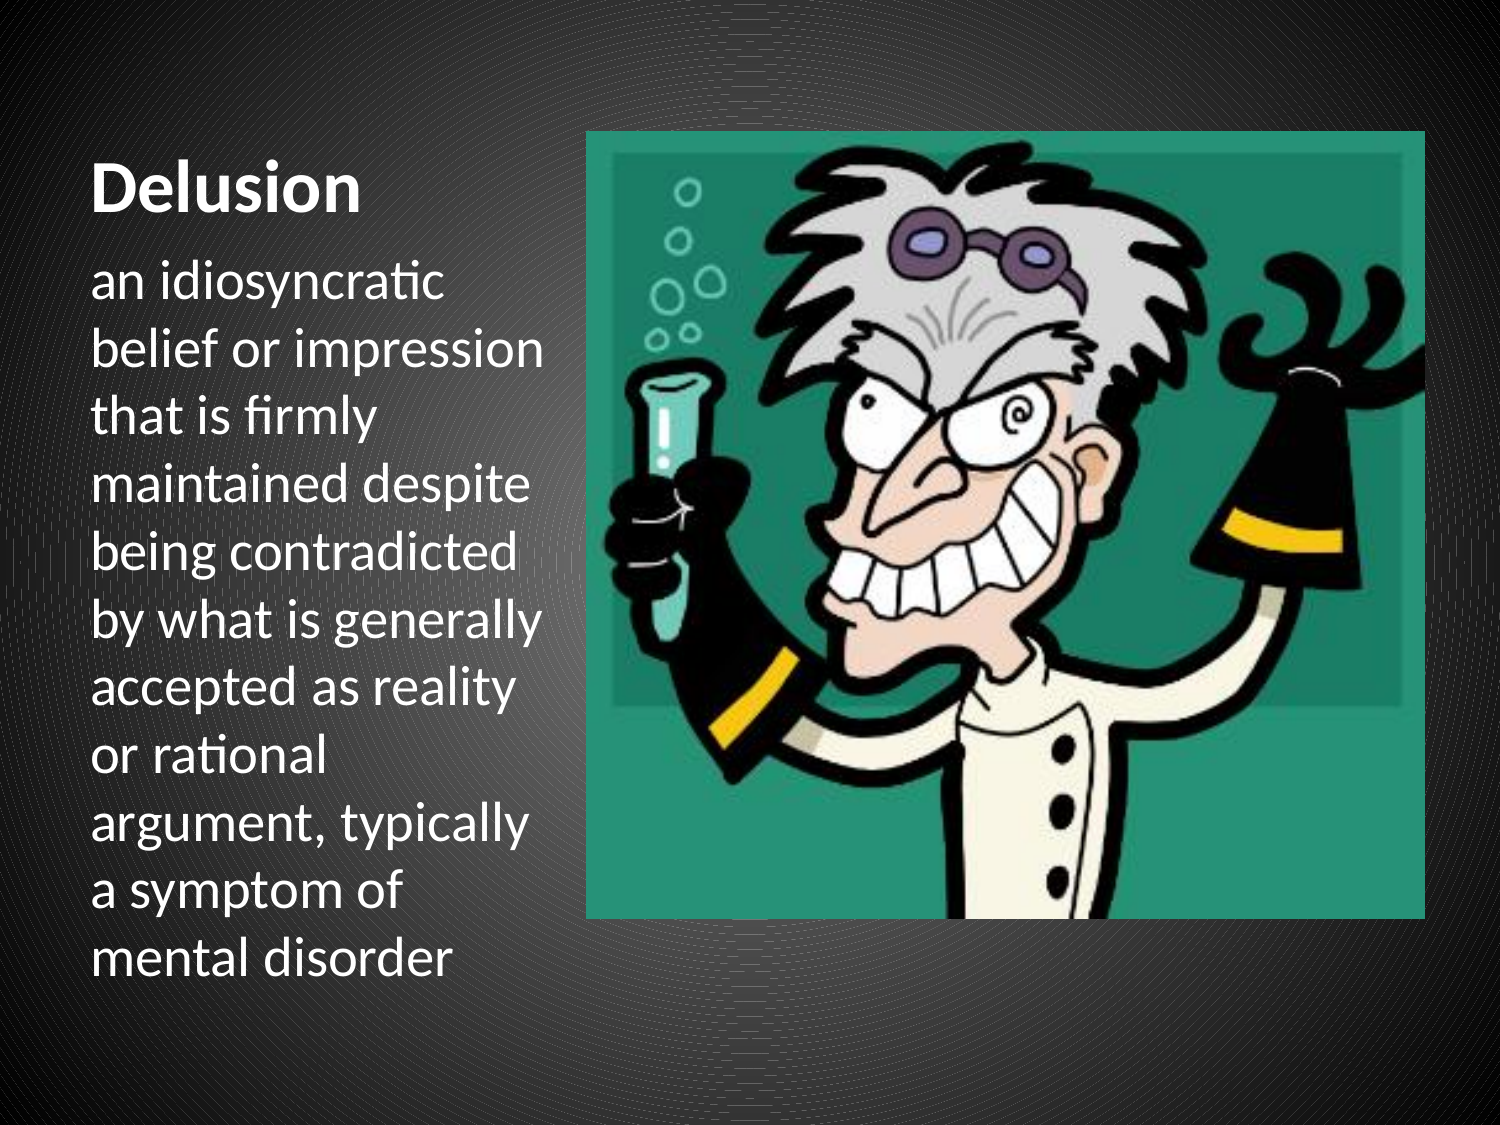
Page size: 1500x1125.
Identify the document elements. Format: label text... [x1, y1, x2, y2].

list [586, 44, 1426, 1006]
title Delusion [75, 44, 569, 235]
list an idiosyncratic belief or impression that is firmly maintained despite being contradicted by what is generally accepted as reality or rational argument, typically a symptom of mental disorder [75, 235, 569, 1005]
